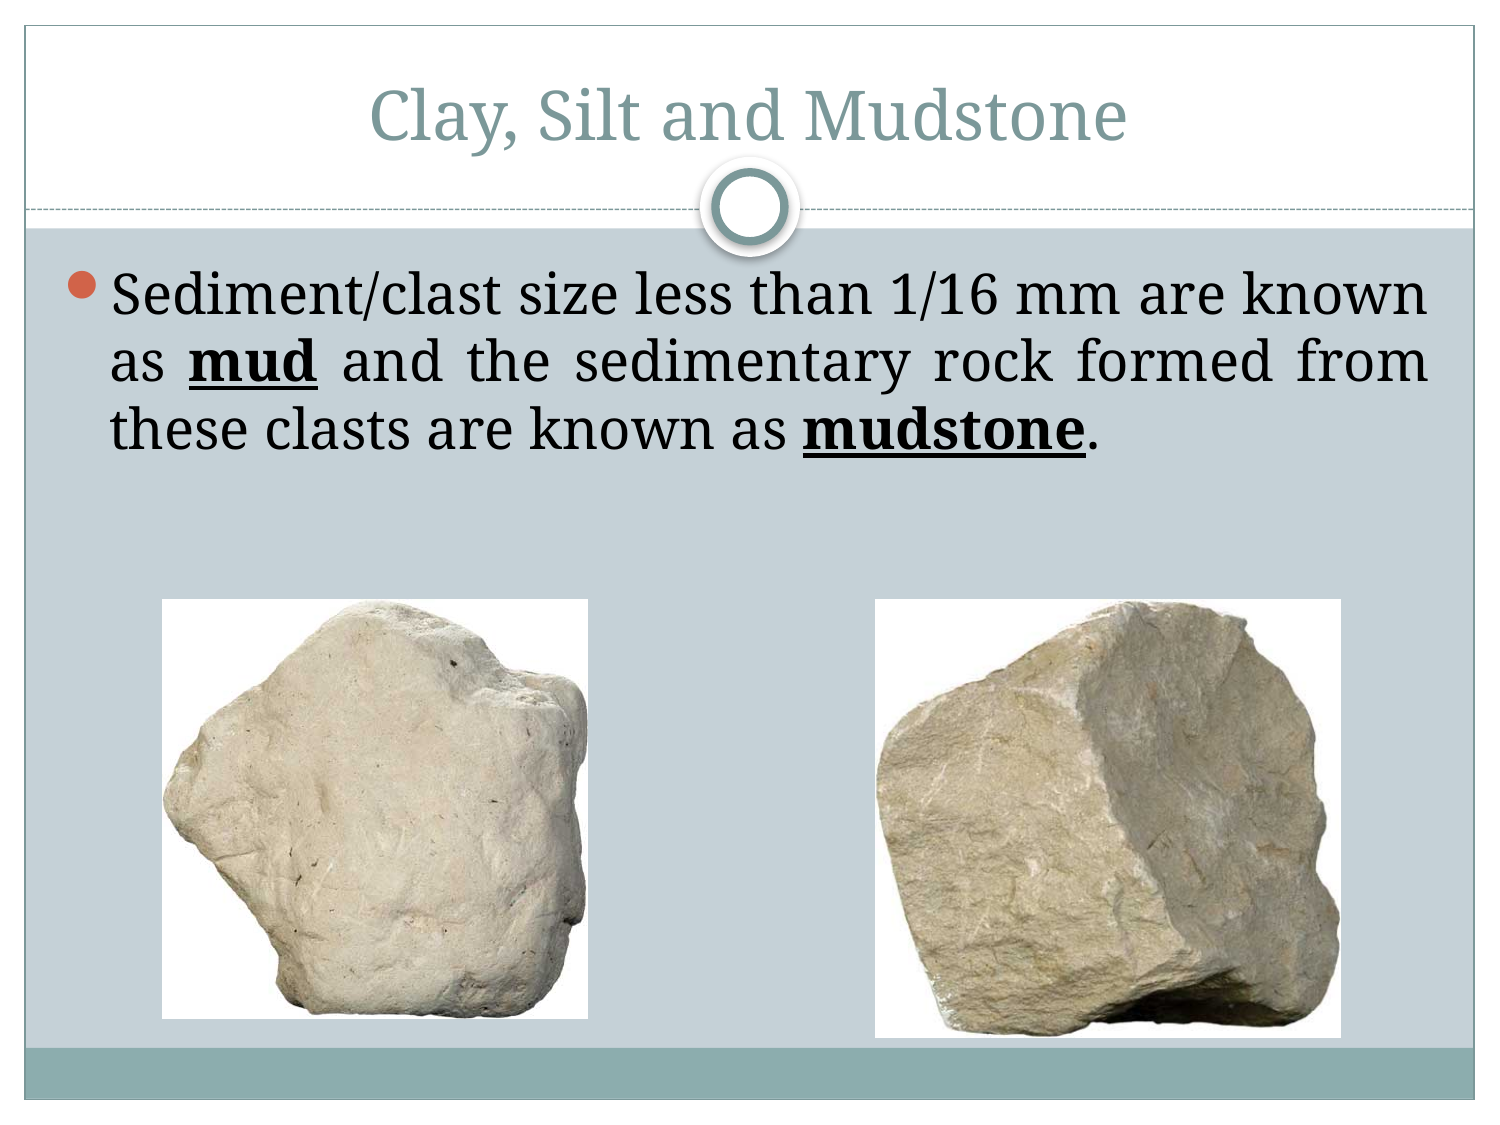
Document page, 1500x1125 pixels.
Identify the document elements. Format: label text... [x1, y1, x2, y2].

picture [162, 599, 588, 1019]
title Clay, Silt and Mudstone [49, 37, 1450, 162]
picture [874, 599, 1341, 1038]
list Sediment/clast size less than 1/16 mm are known as mud and the sedimentary rock formed from these clasts are known as mudstone. [49, 250, 1445, 1001]
